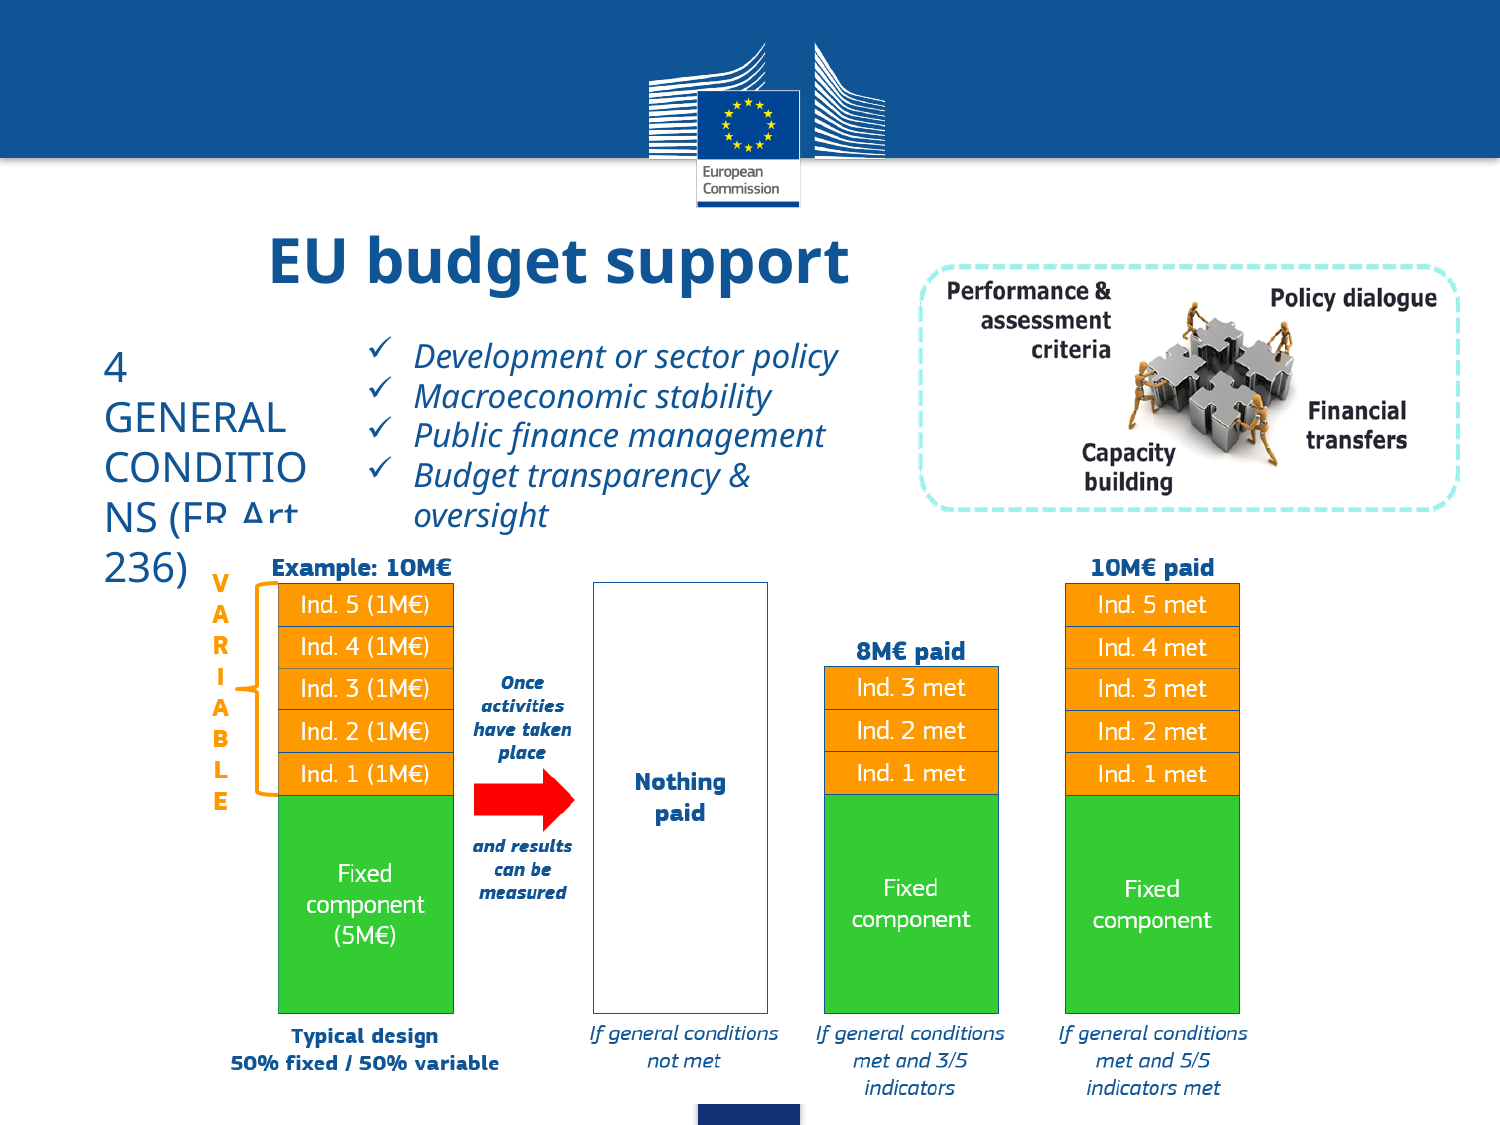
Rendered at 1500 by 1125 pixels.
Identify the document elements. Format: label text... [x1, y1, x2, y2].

list 4 GENERAL CONDITIONS (FR Art. 236) [88, 333, 336, 500]
title EU budget support [2, 202, 1117, 315]
picture [649, 42, 885, 202]
picture [206, 522, 1264, 1105]
text_box Development or sector policy Macroeconomic stability Public finance management Budget transparency & oversight [336, 327, 865, 521]
picture [867, 264, 1460, 512]
